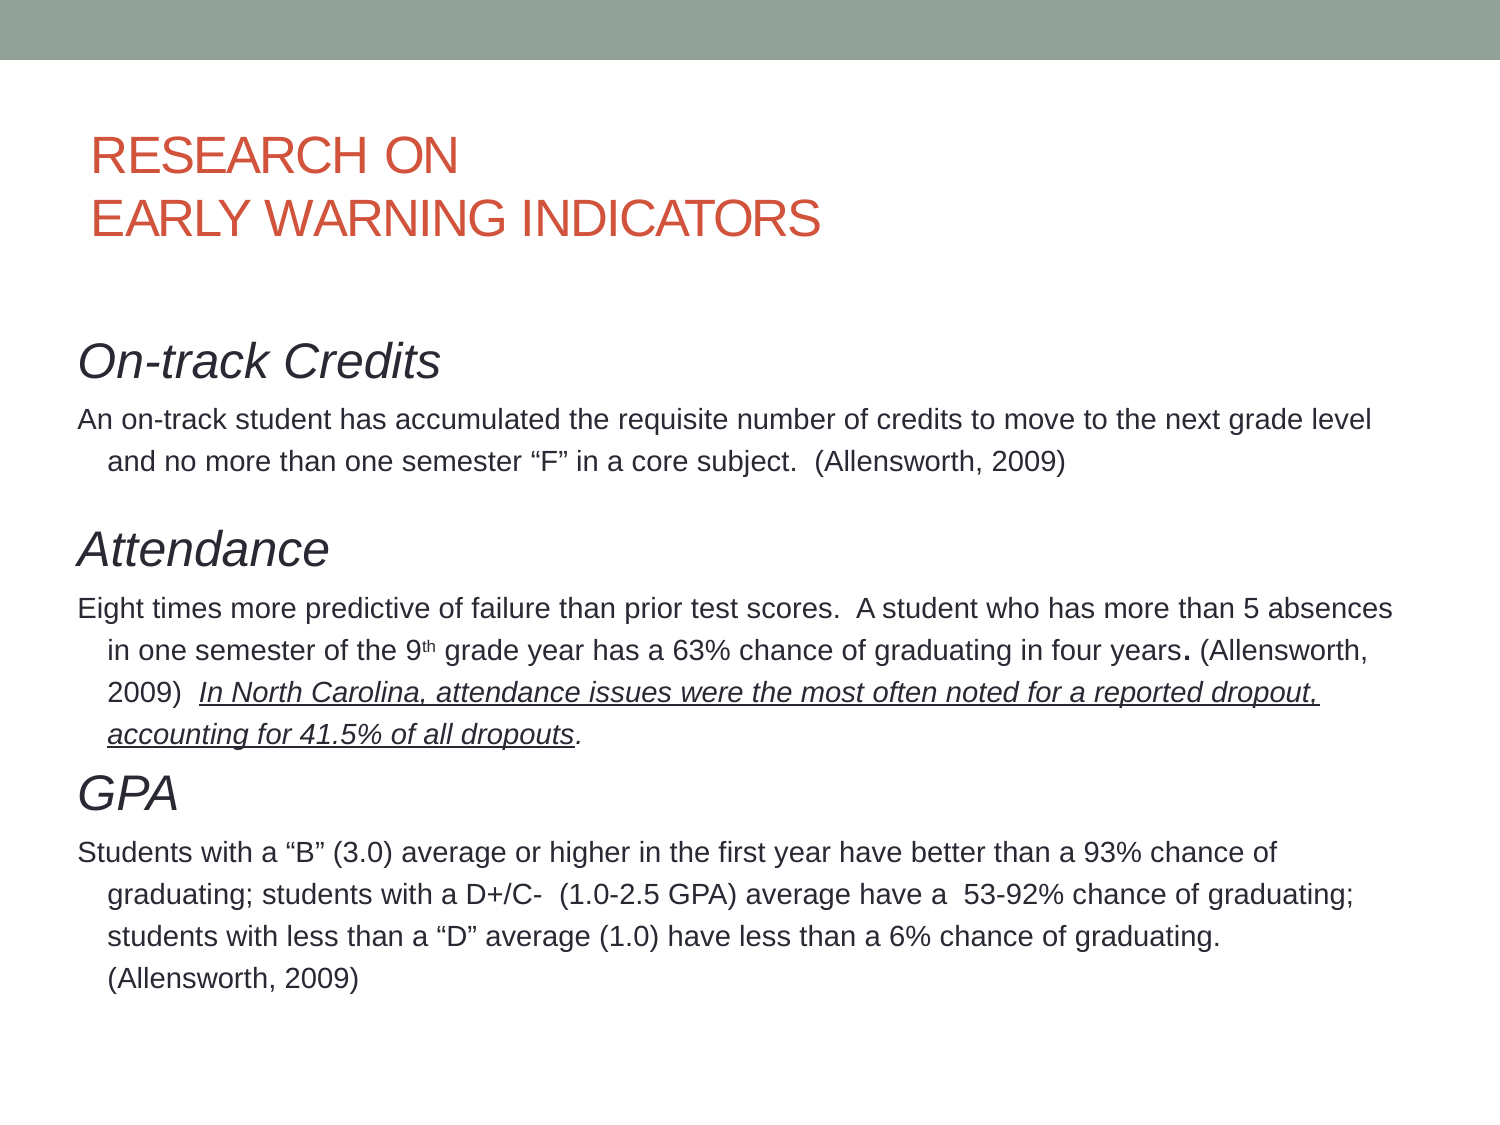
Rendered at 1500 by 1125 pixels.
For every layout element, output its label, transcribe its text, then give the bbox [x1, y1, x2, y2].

list On-track Credits An on-track student has accumulated the requisite number of credits to move to the next grade level and no more than one semester “F” in a core subject. (Allensworth, 2009) Attendance Eight times more predictive of failure than prior test scores. A student who has more than 5 absences in one semester of the 9th grade year has a 63% chance of graduating in four years. (Allensworth, 2009) In North Carolina, attendance issues were the most often noted for a reported dropout, accounting for 41.5% of all dropouts. GPA Students with a “B” (3.0) average or higher in the first year have better than a 93% chance of graduating; students with a D+/C- (1.0-2.5 GPA) average have a 53-92% chance of graduating; students with less than a “D” average (1.0) have less than a 6% chance of graduating. (Allensworth, 2009) [62, 320, 1413, 1040]
title Research on Early Warning Indicators [75, 112, 1425, 255]
